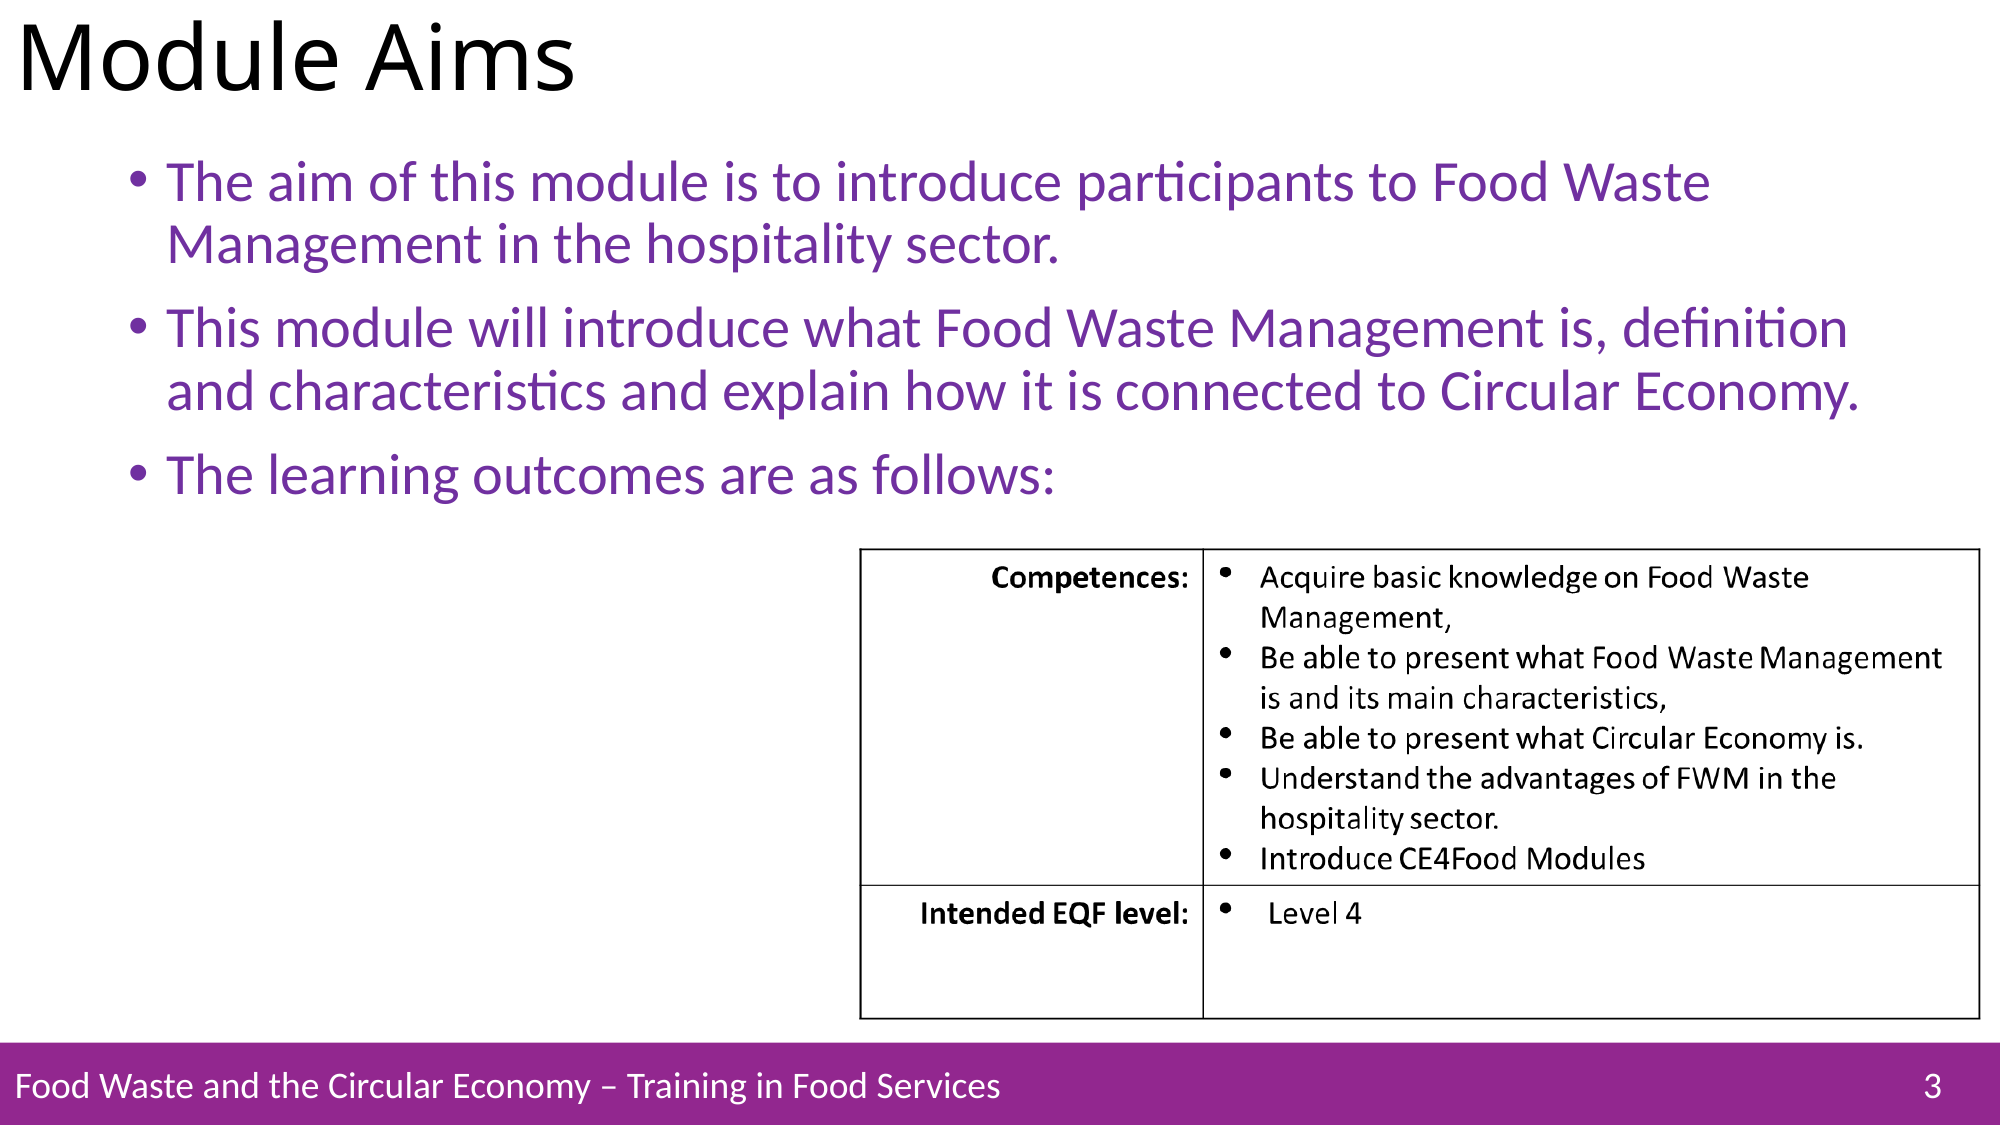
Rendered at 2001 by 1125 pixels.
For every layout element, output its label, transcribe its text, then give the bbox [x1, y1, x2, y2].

title Module Aims [0, 0, 1725, 123]
picture [859, 534, 1981, 1020]
list The aim of this module is to introduce participants to Food Waste Management in the hospitality sector. This module will introduce what Food Waste Management is, definition and characteristics and explain how it is connected to Circular Economy. The learning outcomes are as follows: [114, 143, 1880, 569]
